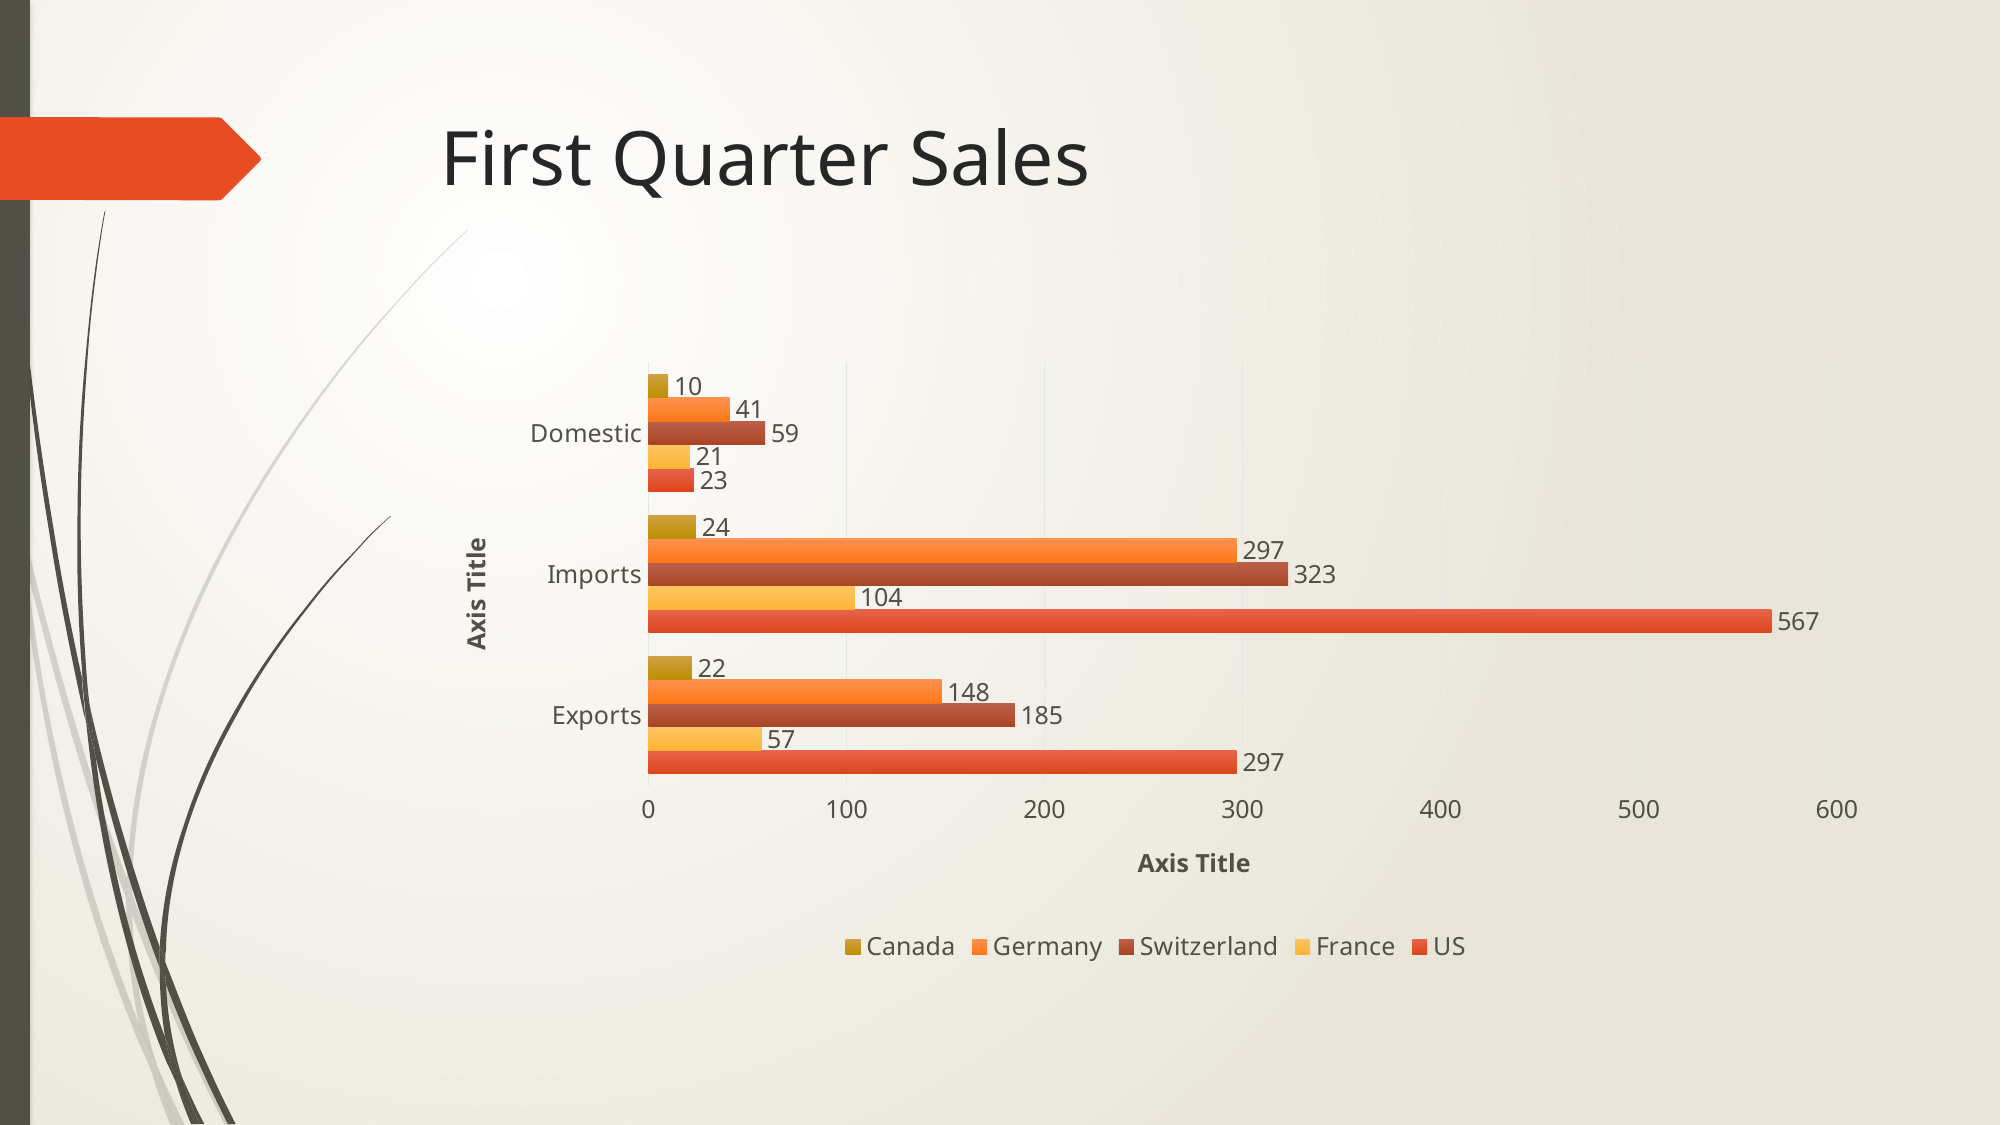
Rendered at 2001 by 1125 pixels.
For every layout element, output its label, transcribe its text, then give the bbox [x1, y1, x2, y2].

title First Quarter Sales [425, 102, 1888, 313]
chart [424, 349, 1888, 971]
